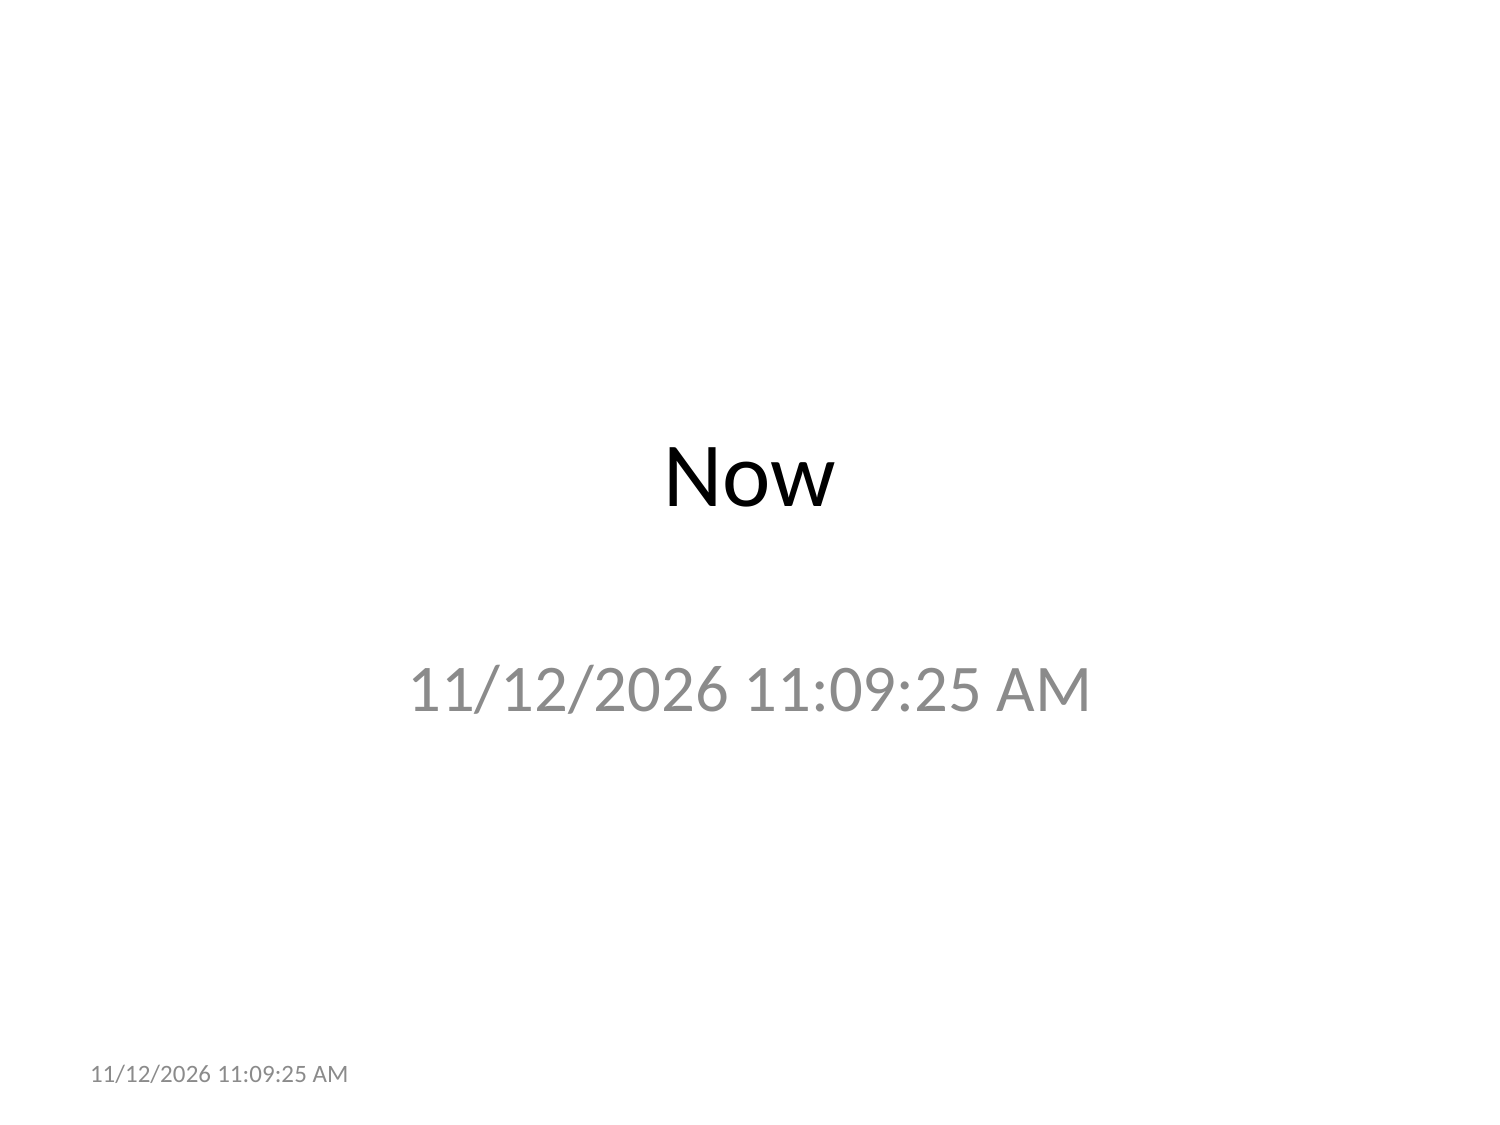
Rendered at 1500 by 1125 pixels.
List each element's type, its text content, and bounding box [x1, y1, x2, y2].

subtitle 2011-12-19 10:20:04 AM [225, 637, 1275, 925]
title Now [112, 349, 1388, 591]
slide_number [75, 1042, 425, 1103]
